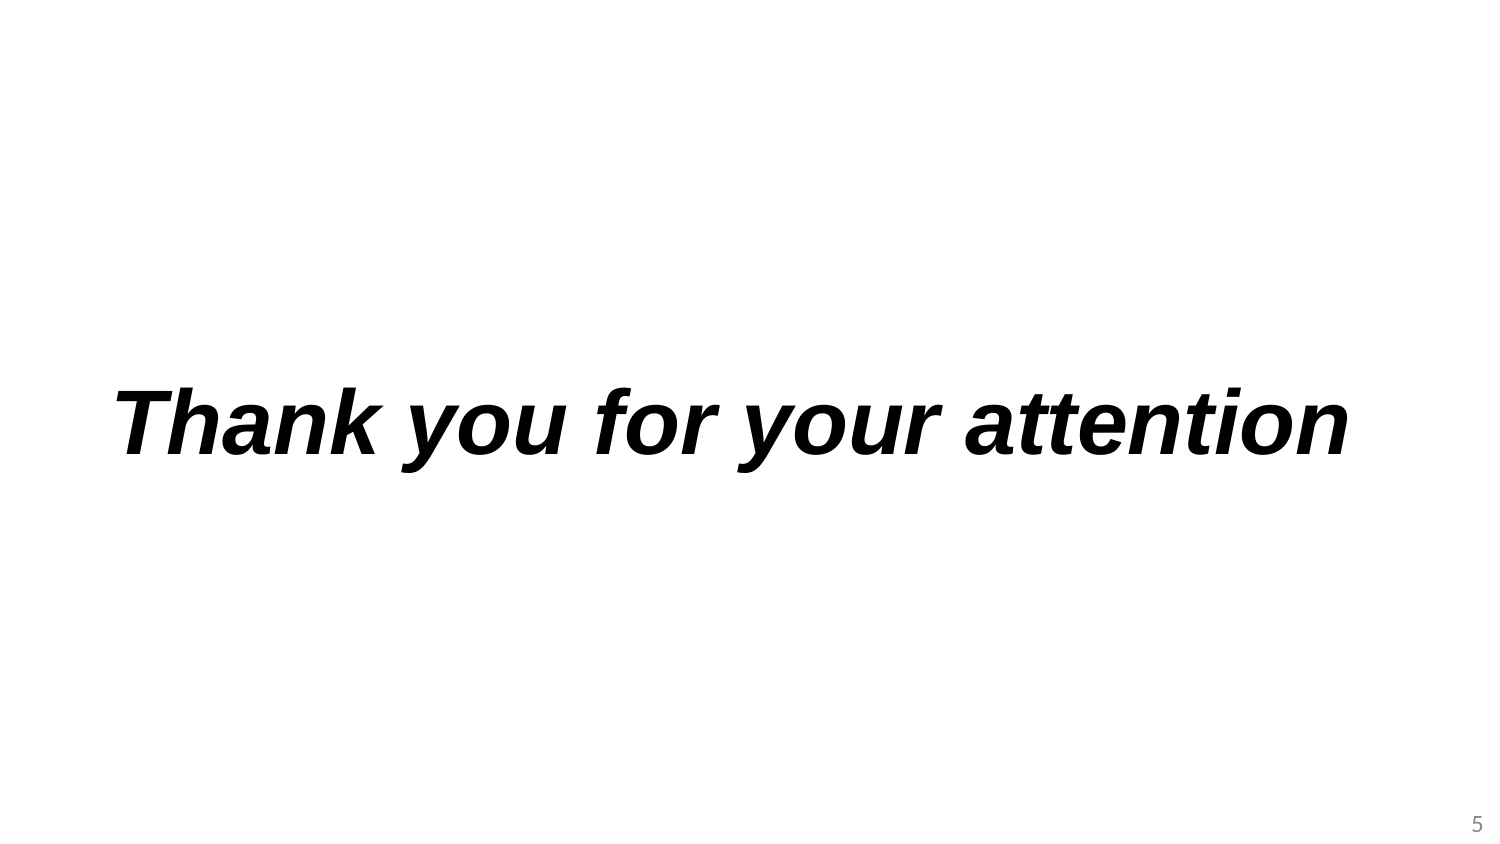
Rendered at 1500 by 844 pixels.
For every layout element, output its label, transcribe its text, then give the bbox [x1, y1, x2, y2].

text_box Thank you for your attention [64, 362, 1400, 473]
text_box 5 [1442, 802, 1499, 843]
